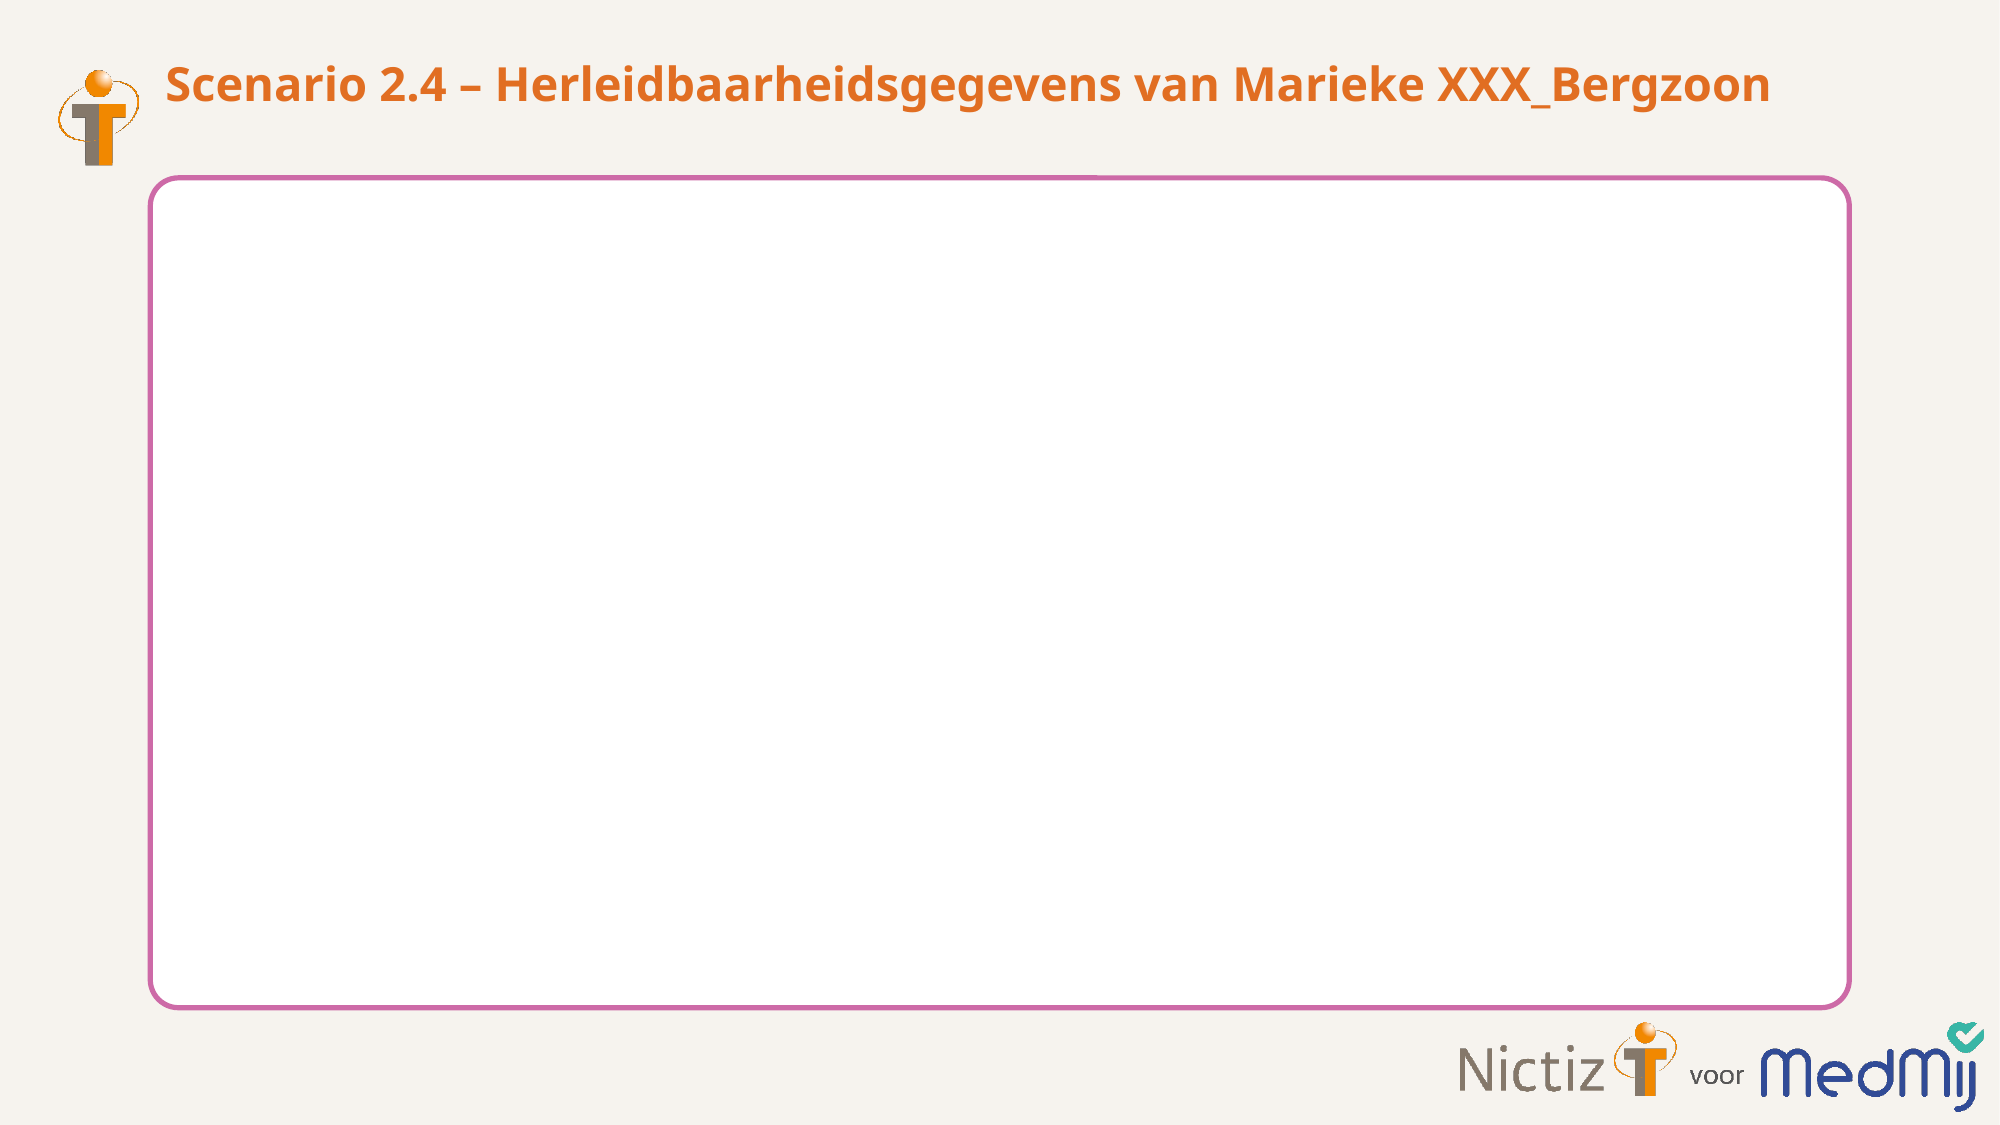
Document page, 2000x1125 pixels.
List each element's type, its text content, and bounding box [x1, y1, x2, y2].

text_box [683, 0, 1317, 1125]
title Scenario 2.4 – Herleidbaarheidsgegevens van Marieke XXX_Bergzoon [150, 53, 683, 165]
picture [1457, 1019, 1988, 1113]
title Scenario 2.4 – Herleidbaarheidsgegevens van Marieke XXX_Bergzoon [1317, 53, 1850, 165]
picture [50, 66, 151, 187]
